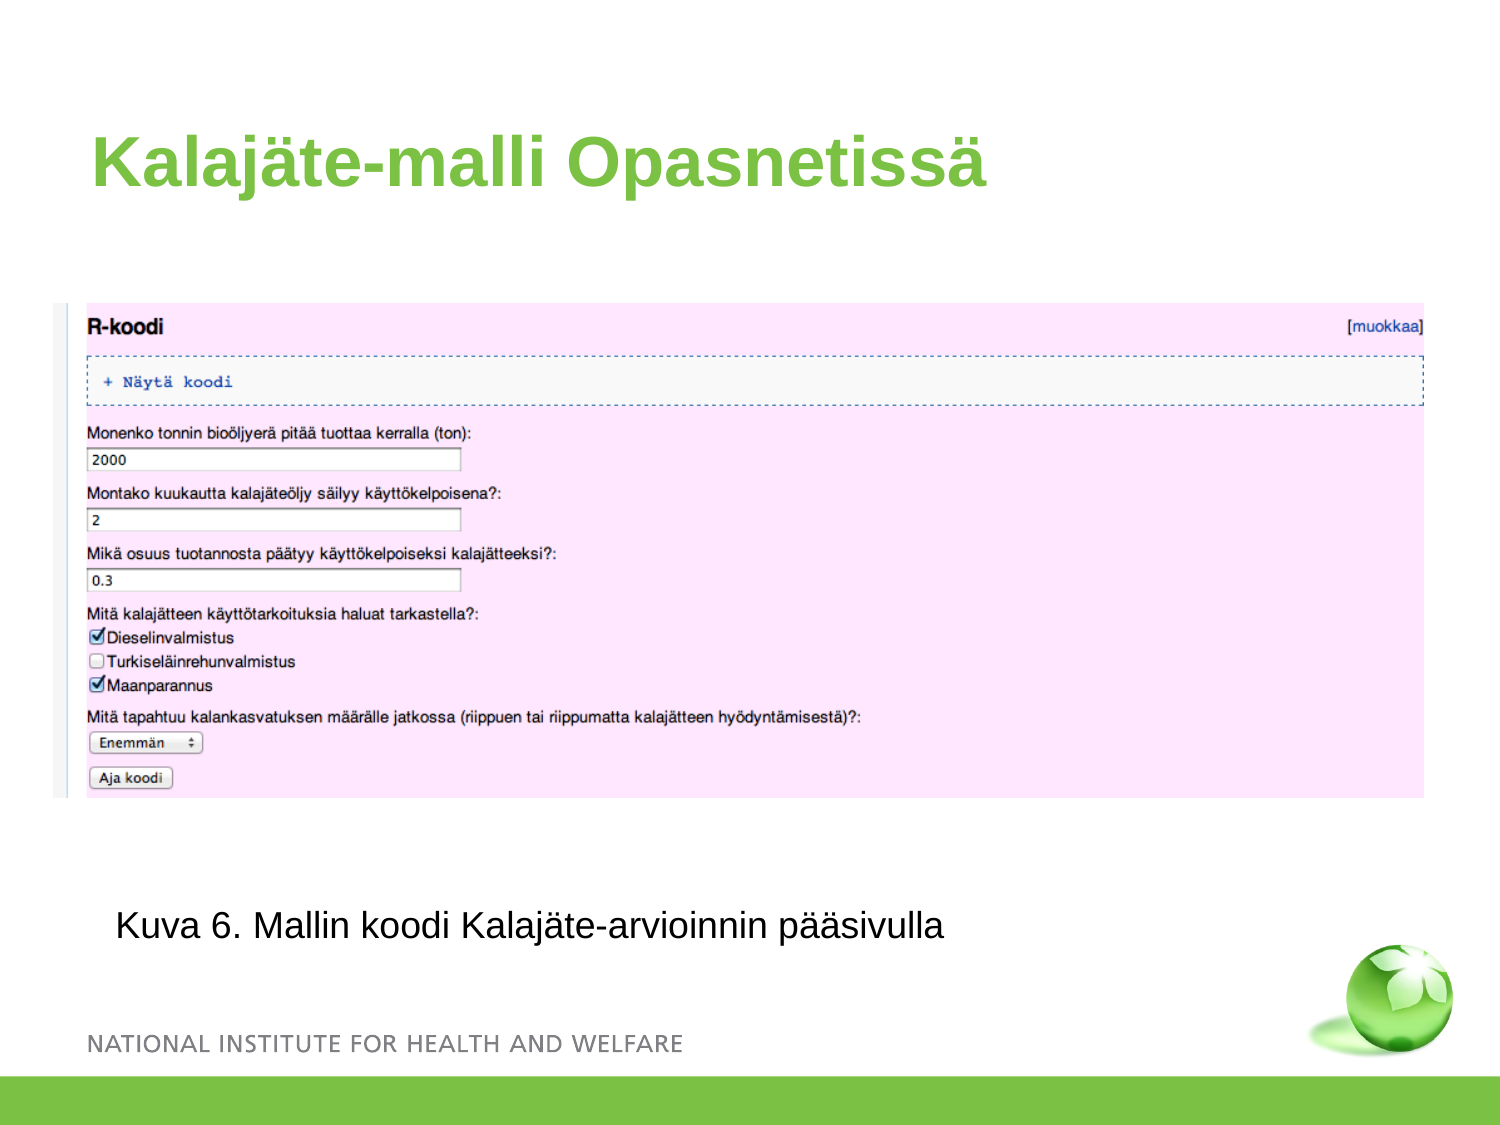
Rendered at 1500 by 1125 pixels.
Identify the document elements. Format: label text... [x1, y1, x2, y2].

title Kalajäte-malli Opasnetissä [76, 42, 1424, 183]
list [52, 184, 1424, 918]
picture [1294, 928, 1471, 1071]
text_box Kuva 6. Mallin koodi Kalajäte-arvioinnin pääsivulla [100, 925, 970, 953]
